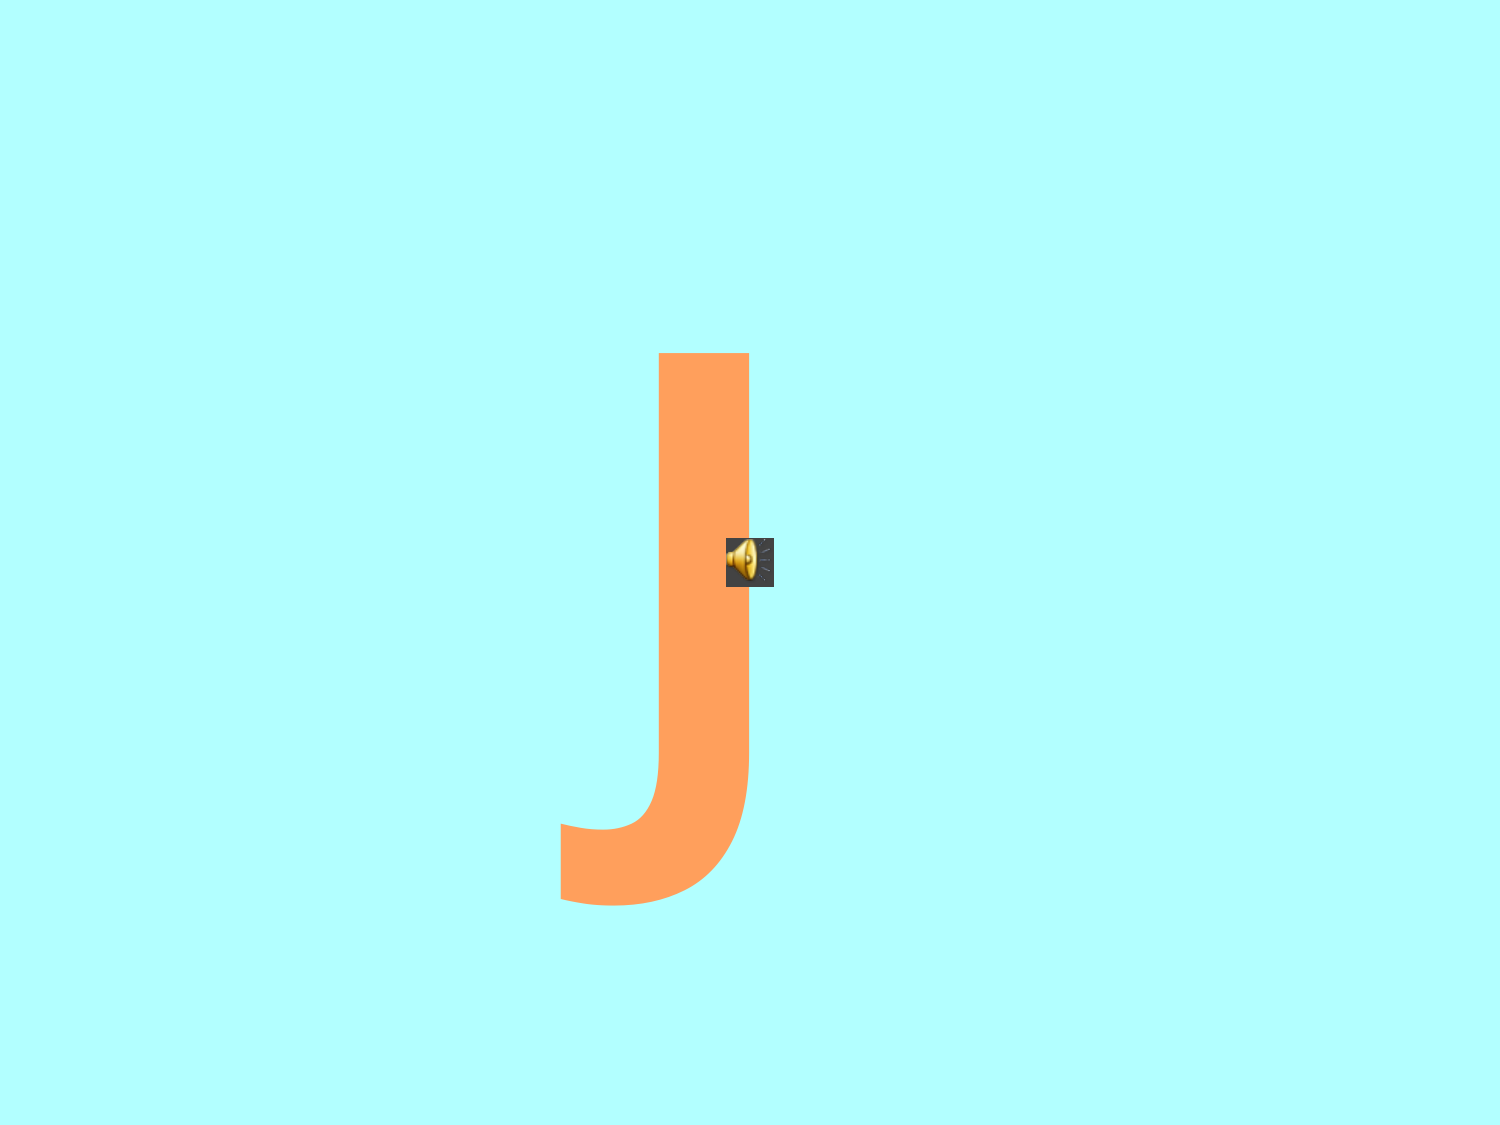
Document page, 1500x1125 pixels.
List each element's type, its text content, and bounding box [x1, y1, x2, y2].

picture [724, 537, 776, 588]
text_box J [590, 174, 819, 908]
